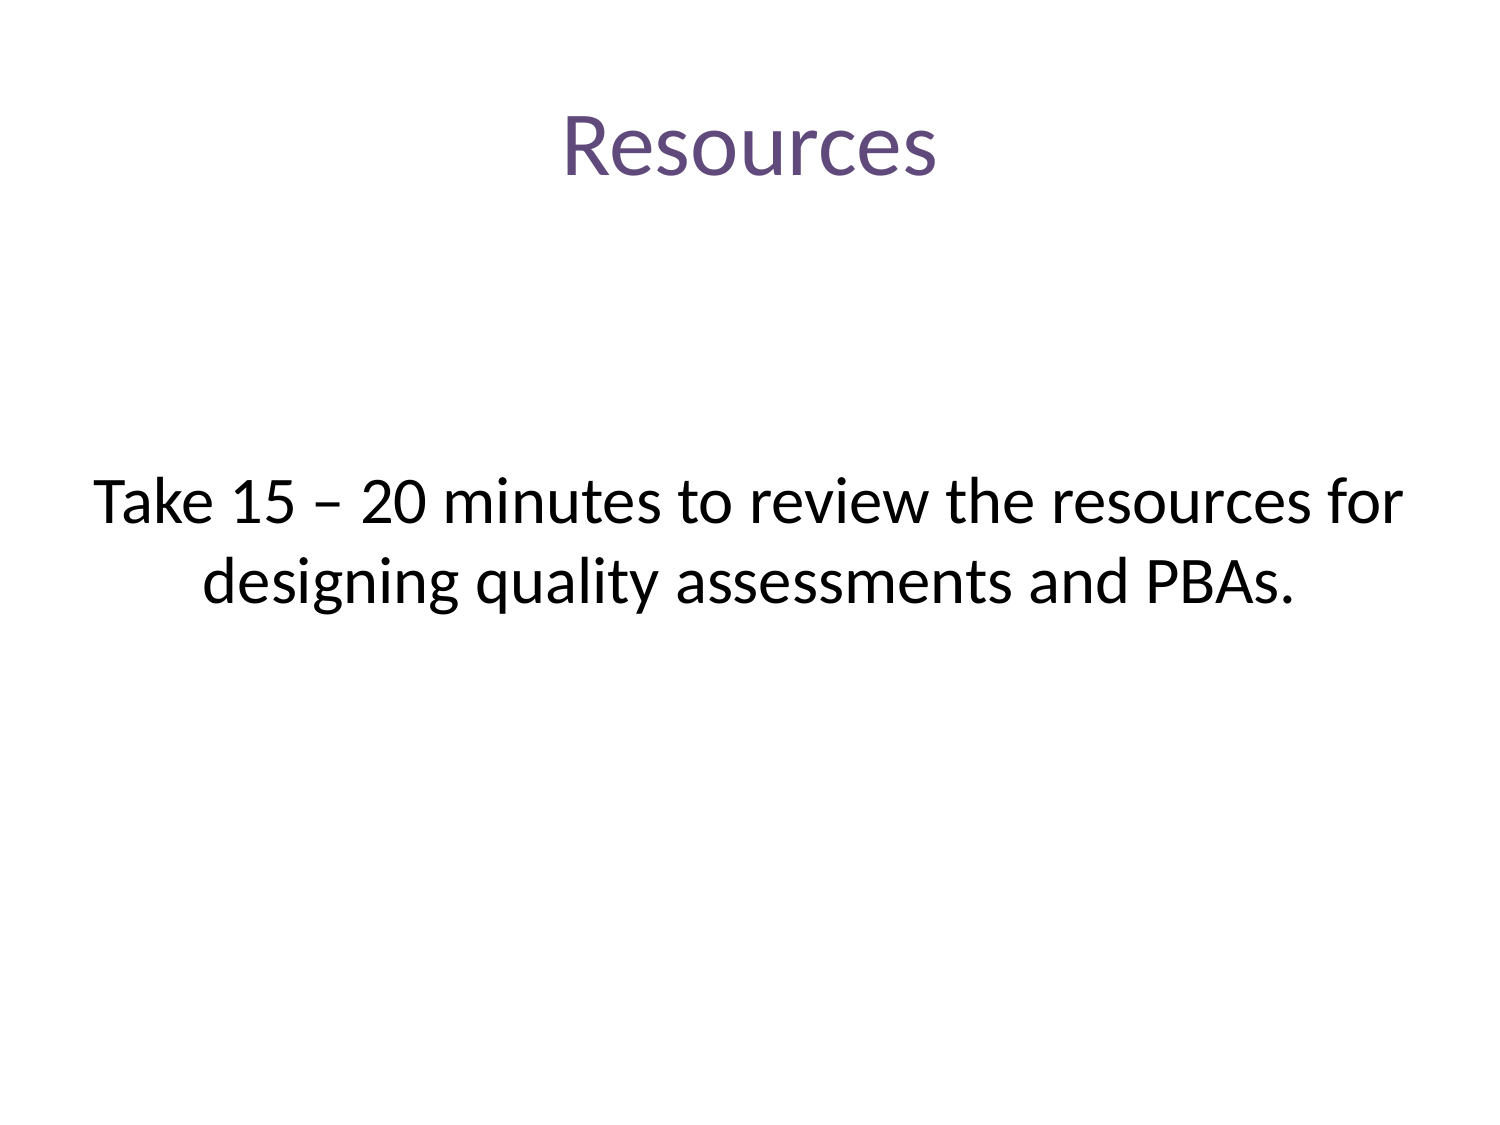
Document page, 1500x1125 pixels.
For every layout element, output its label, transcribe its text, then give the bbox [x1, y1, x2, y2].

list Take 15 – 20 minutes to review the resources for designing quality assessments and PBAs. [75, 262, 1425, 1005]
title Resources [75, 45, 1425, 233]
